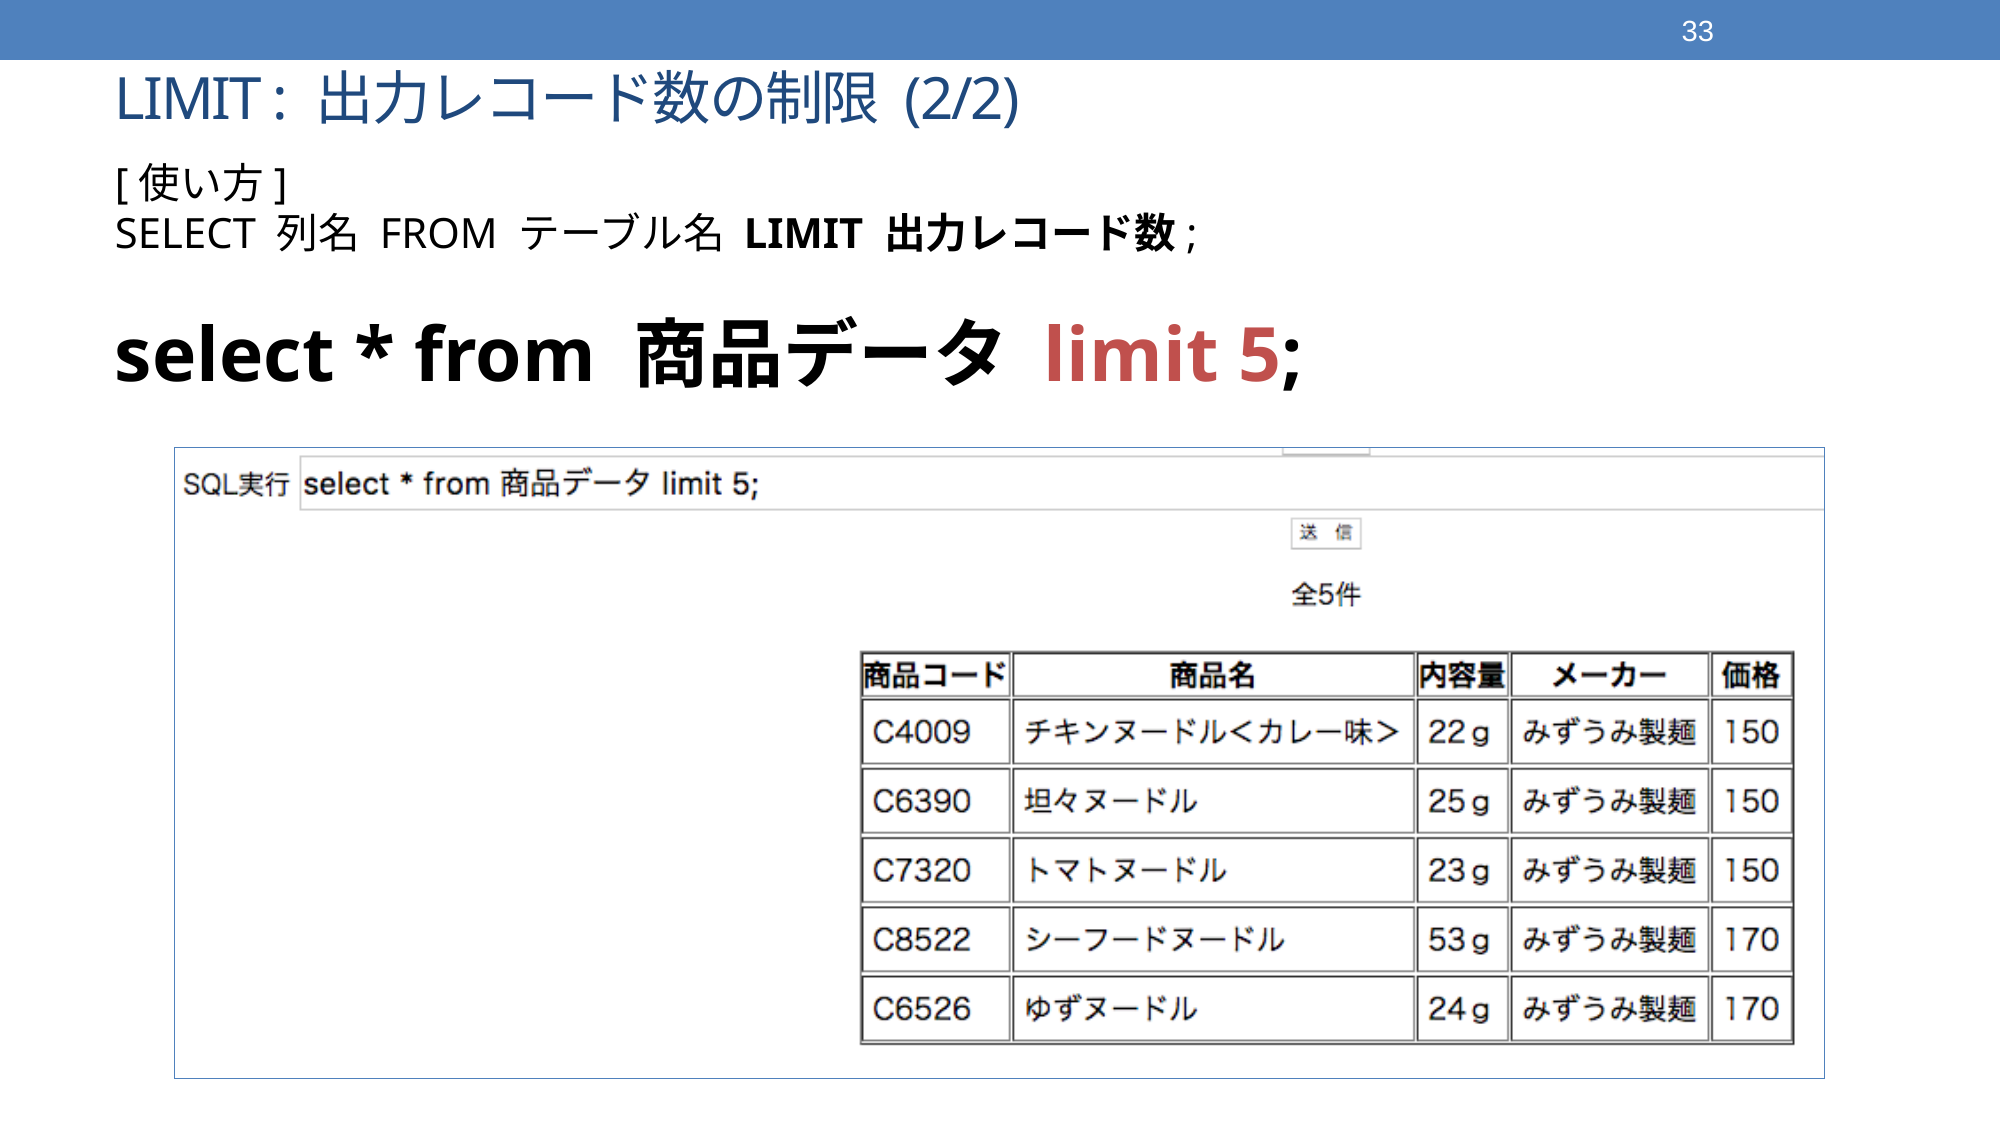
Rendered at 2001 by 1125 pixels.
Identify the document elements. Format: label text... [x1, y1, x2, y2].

slide_number 33 [1666, 3, 1900, 57]
title LIMIT : 出力レコード数の制限 (2/2) [99, 59, 1900, 133]
list [使い方] SELECT 列名 FROM テーブル名 LIMIT 出力レコード数; select * from 商品データ limit 5; [99, 149, 1900, 1063]
picture [174, 447, 1826, 1079]
